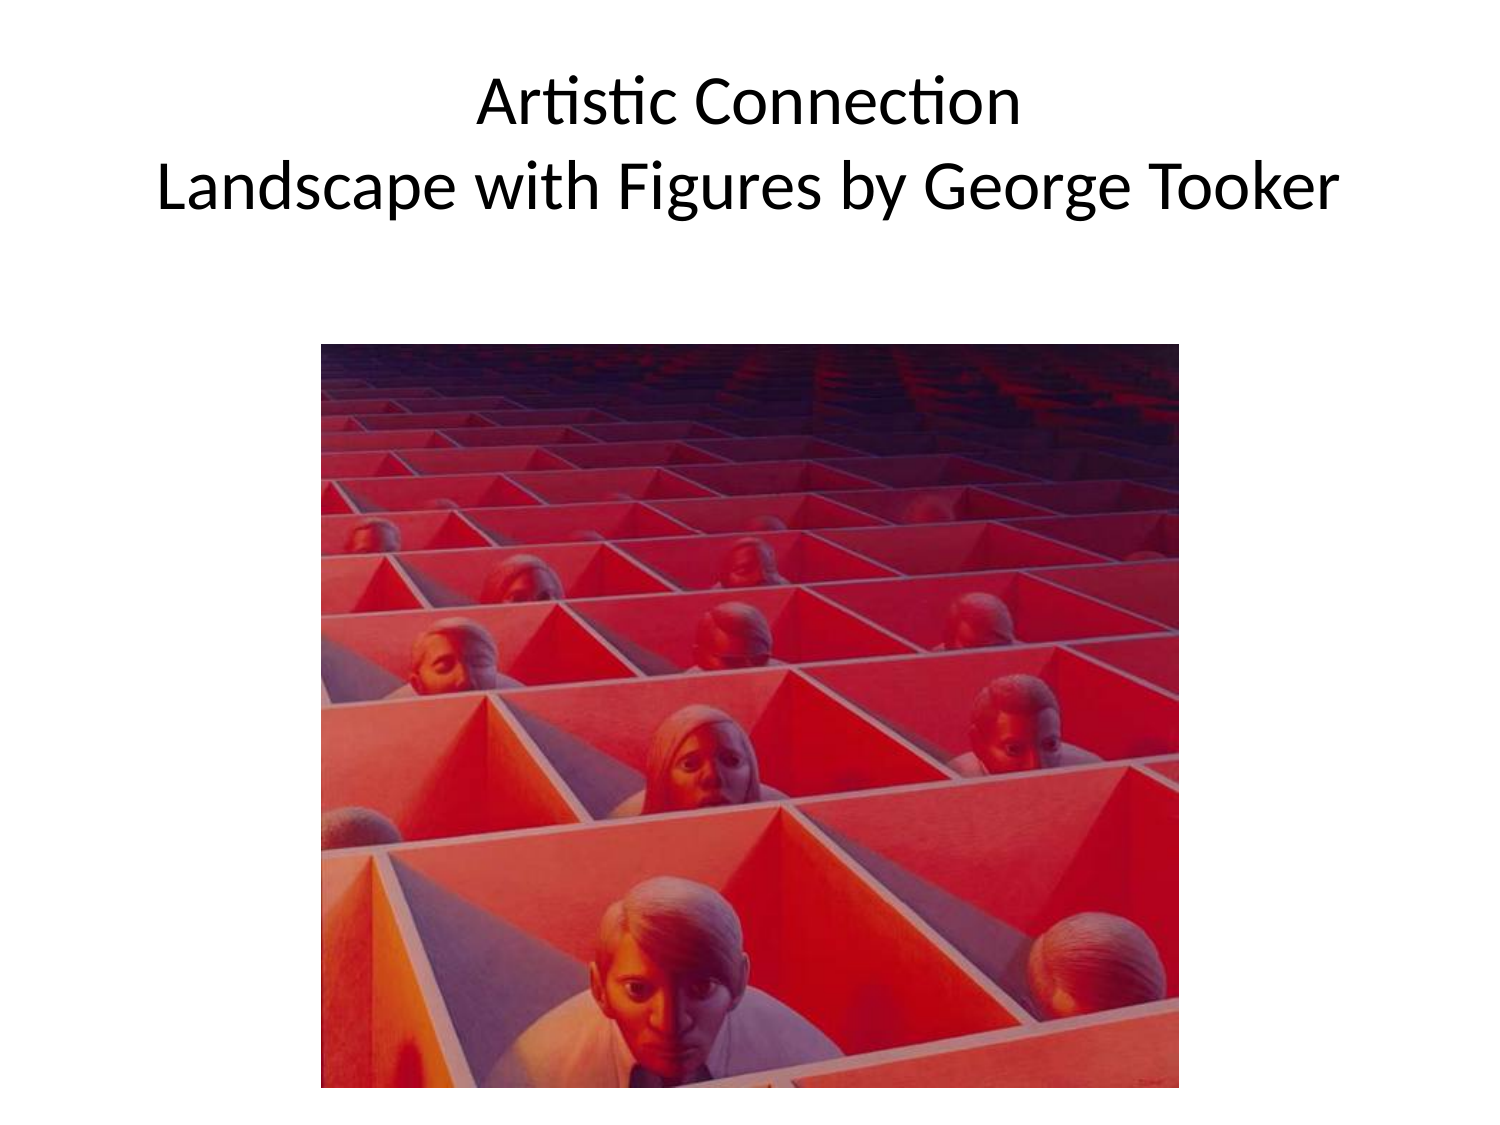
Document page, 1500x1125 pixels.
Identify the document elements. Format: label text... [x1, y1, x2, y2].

title Artistic Connection Landscape with Figures by George Tooker [75, 45, 1425, 233]
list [74, 344, 1426, 1088]
